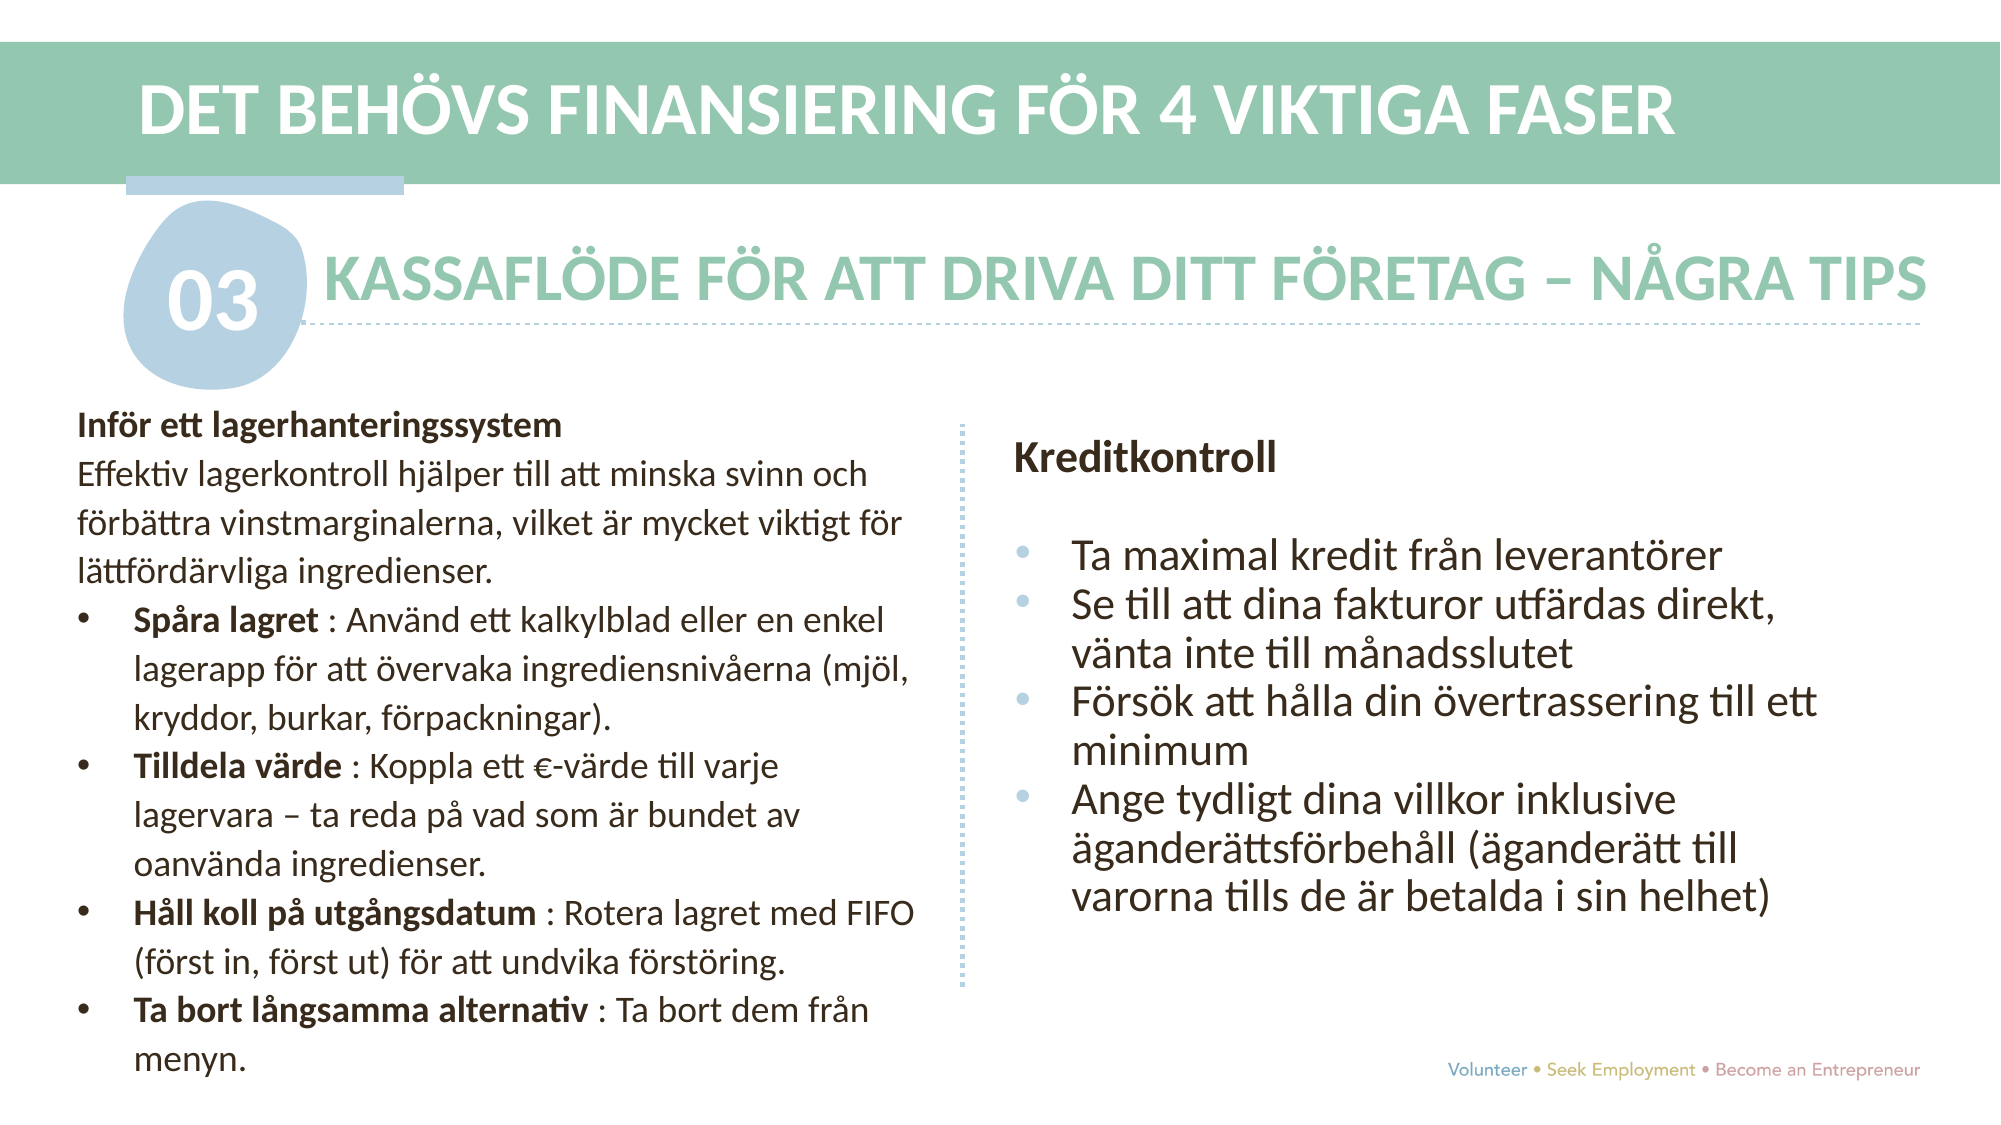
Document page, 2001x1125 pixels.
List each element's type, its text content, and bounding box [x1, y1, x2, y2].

text_box Kreditkontroll Ta maximal kredit från leverantörer Se till att dina fakturor utfärdas direkt, vänta inte till månadsslutet Försök att hålla din övertrassering till ett minimum Ange tydligt dina villkor inklusive äganderättsförbehåll (äganderätt till varorna tills de är betalda i sin helhet) [999, 425, 1898, 994]
picture [1418, 1046, 1971, 1103]
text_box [123, 200, 307, 445]
list DET BEHÖVS FINANSIERING FÖR 4 VIKTIGA FASER [123, 51, 1913, 170]
text_box Inför ett lagerhanteringssystem Effektiv lagerkontroll hjälper till att minska svinn och förbättra vinstmarginalerna, vilket är mycket viktigt för lättfördärvliga ingredienser. Spåra lagret : Använd ett kalkylblad eller en enkel lagerapp för att övervaka ingrediensnivåerna (mjöl, kryddor, burkar, förpackningar). Tilldela värde : Koppla ett €-värde till varje lagervara – ta reda på vad som är bundet av oanvända ingredienser. Håll koll på utgångsdatum : Rotera lagret med FIFO (först in, först ut) för att undvika förstöring. Ta bort långsamma alternativ : Ta bort dem från menyn. [62, 388, 938, 957]
text_box KASSAFLÖDE FÖR ATT DRIVA DITT FÖRETAG – NÅGRA TIPS [309, 245, 1959, 323]
